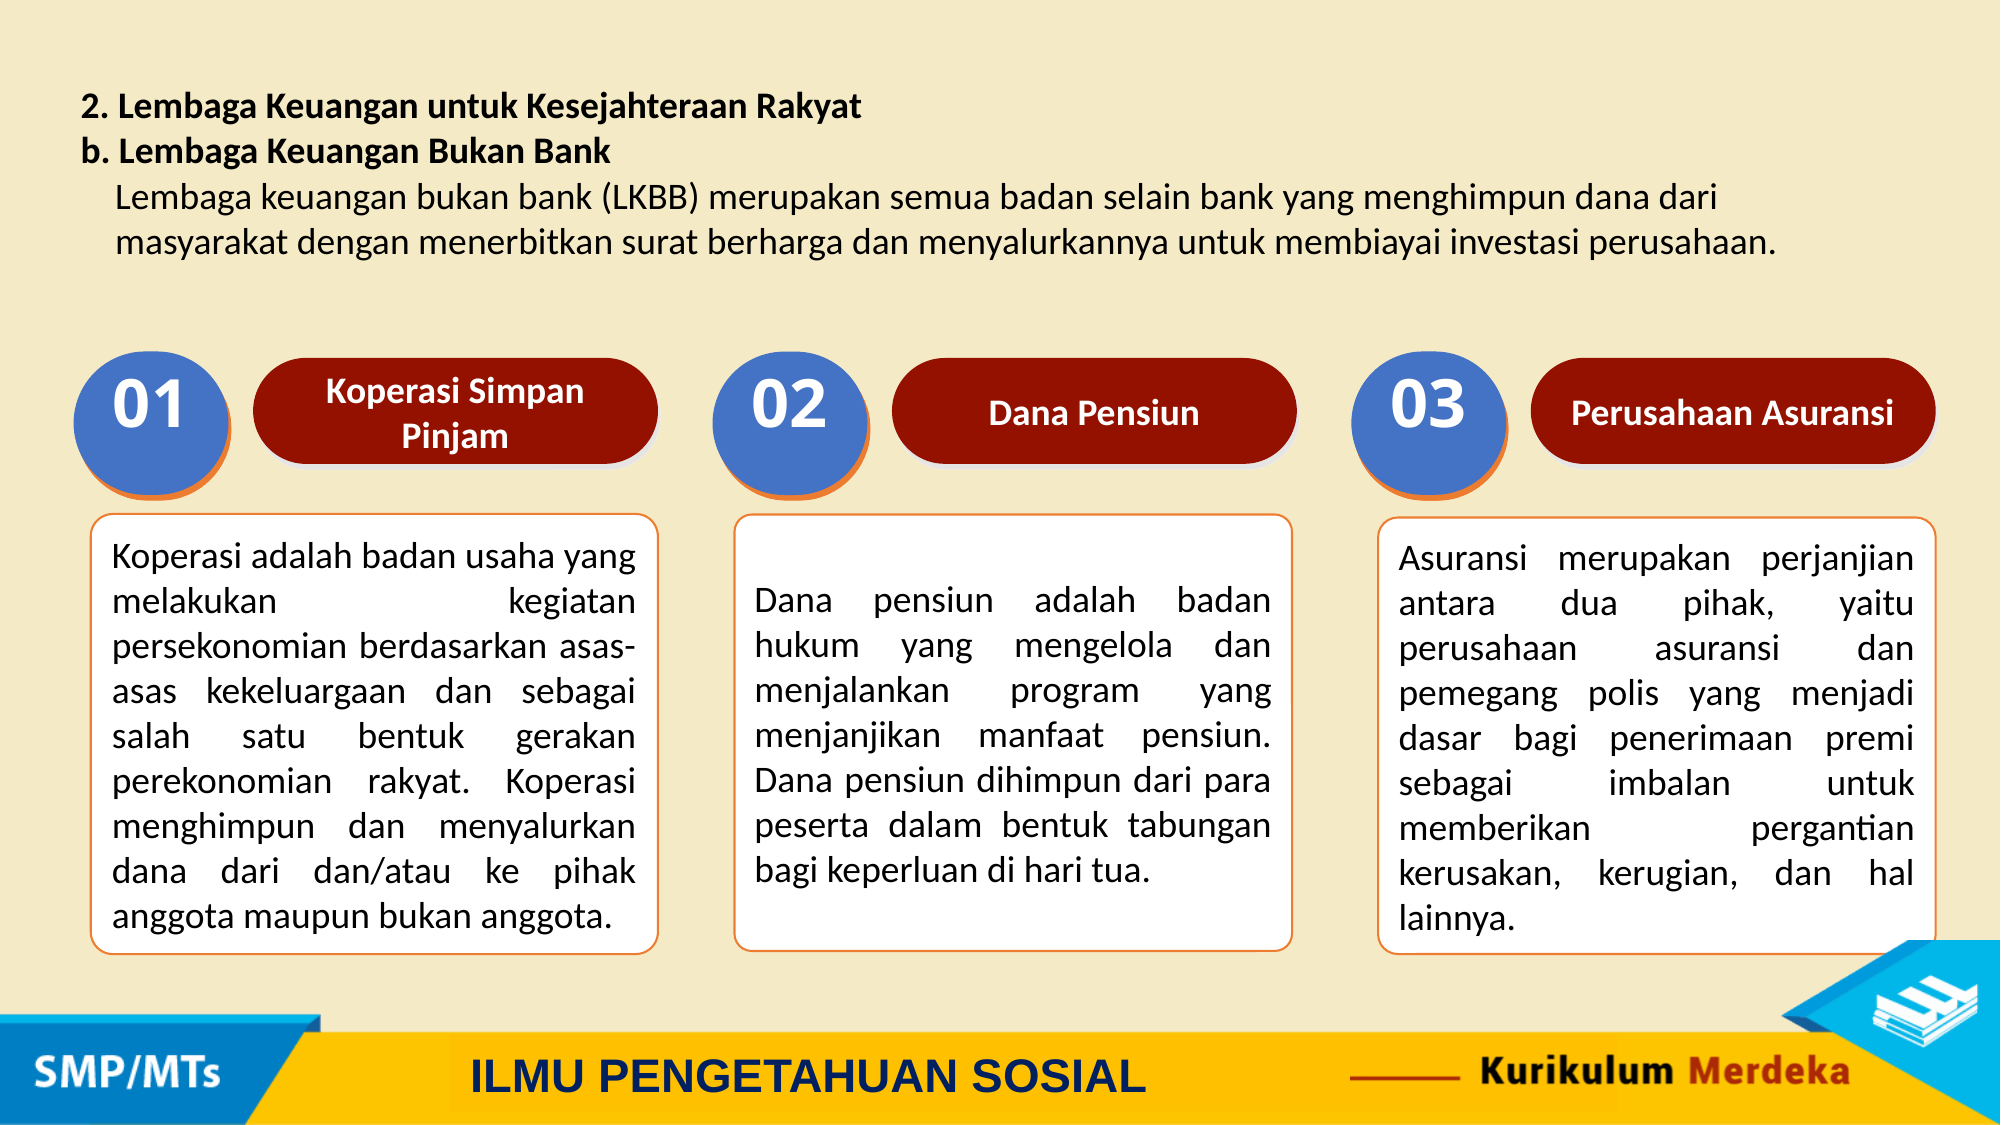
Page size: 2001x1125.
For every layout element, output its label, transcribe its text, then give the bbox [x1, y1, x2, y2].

text_box 03 [1351, 351, 1507, 495]
text_box Koperasi adalah badan usaha yang melakukan kegiatan persekonomian berdasarkan asas-asas kekeluargaan dan sebagai salah satu bentuk gerakan perekonomian rakyat. Koperasi menghimpun dan menyalurkan dana dari dan/atau ke pihak anggota maupun bukan anggota. [89, 512, 659, 940]
text_box Lembaga keuangan bukan bank (LKBB) merupakan semua badan selain bank yang menghimpun dana dari masyarakat dengan menerbitkan surat berharga dan menyalurkannya untuk membiayai investasi perusahaan. [100, 164, 1819, 270]
text_box 01 [73, 351, 229, 495]
text_box Bank Sentral [275, 351, 659, 399]
text_box 02 [712, 351, 868, 496]
text_box Dana Pensiun [891, 357, 1297, 464]
text_box Koperasi Simpan Pinjam [253, 357, 658, 464]
text_box Perusahaan Asuransi [1530, 357, 1936, 464]
text_box Asuransi merupakan perjanjian antara dua pihak, yaitu perusahaan asuransi dan pemegang polis yang menjadi dasar bagi penerimaan premi sebagai imbalan untuk memberikan pergantian kerusakan, kerugian, dan hal lainnya. [1377, 516, 1937, 940]
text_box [0, 940, 2000, 1125]
text_box 2. Lembaga Keuangan untuk Kesejahteraan Rakyat b. Lembaga Keuangan Bukan Bank [65, 72, 879, 179]
text_box Dana pensiun adalah badan hukum yang mengelola dan menjalankan program yang menjanjikan manfaat pensiun. Dana pensiun dihimpun dari para peserta dalam bentuk tabungan bagi keperluan di hari tua. [733, 513, 1294, 940]
